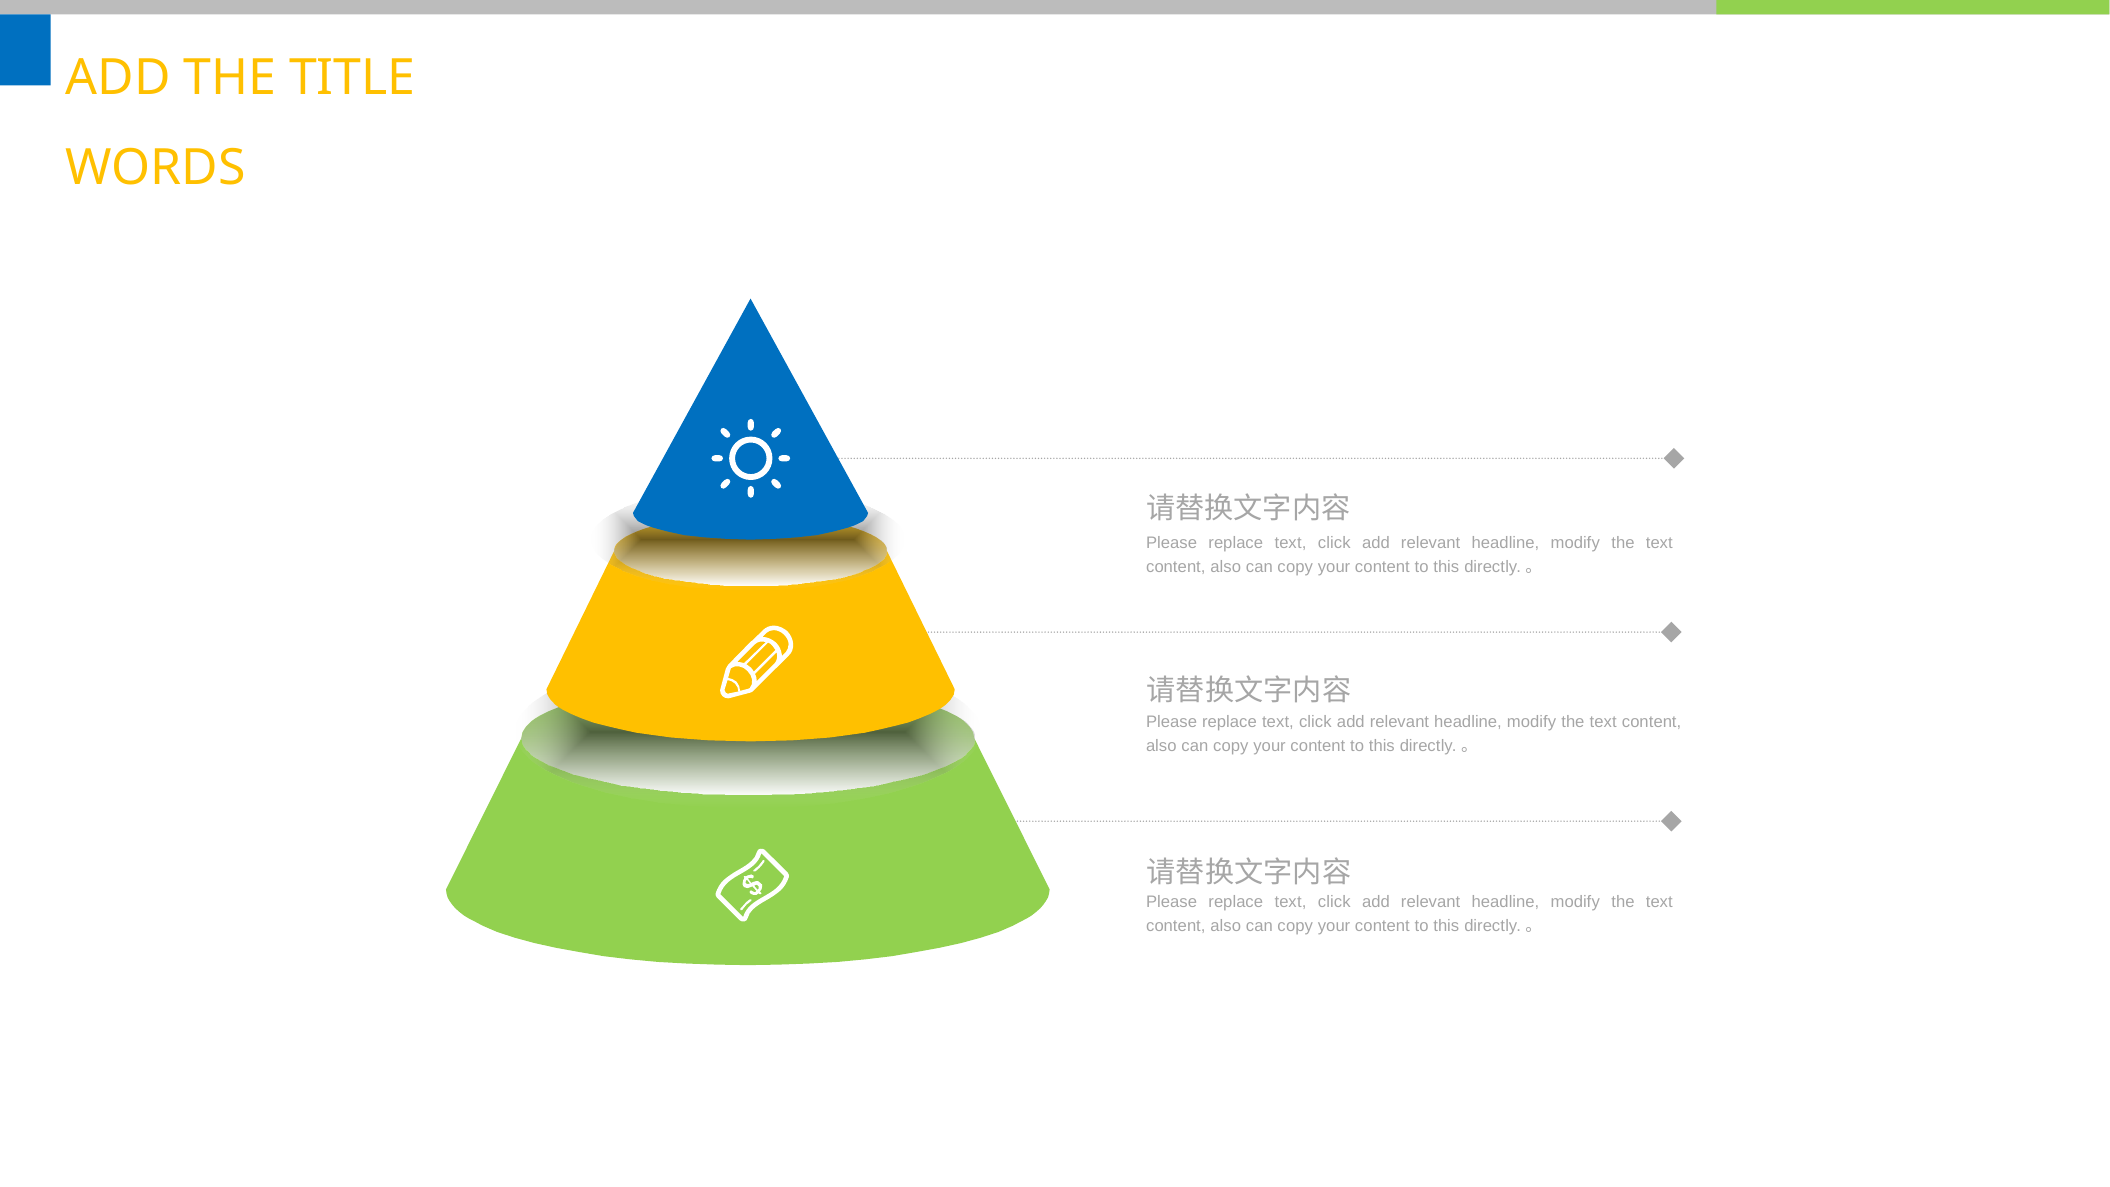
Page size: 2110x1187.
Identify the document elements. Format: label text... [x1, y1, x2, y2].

text_box [647, 298, 838, 487]
text_box Please replace text, click add relevant headline, modify the text content, also can copy your content to this directly.。 [1146, 886, 1674, 935]
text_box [747, 458, 1674, 822]
text_box [711, 455, 724, 462]
text_box [747, 418, 754, 431]
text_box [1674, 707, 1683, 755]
text_box [729, 436, 773, 480]
text_box ADD THE TITLE WORDS [50, 7, 583, 202]
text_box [546, 487, 955, 742]
text_box [720, 427, 731, 438]
text_box [771, 427, 782, 438]
text_box 请替换文字内容 [1146, 846, 1352, 889]
text_box [720, 478, 731, 487]
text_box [715, 848, 790, 922]
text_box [445, 656, 1050, 966]
